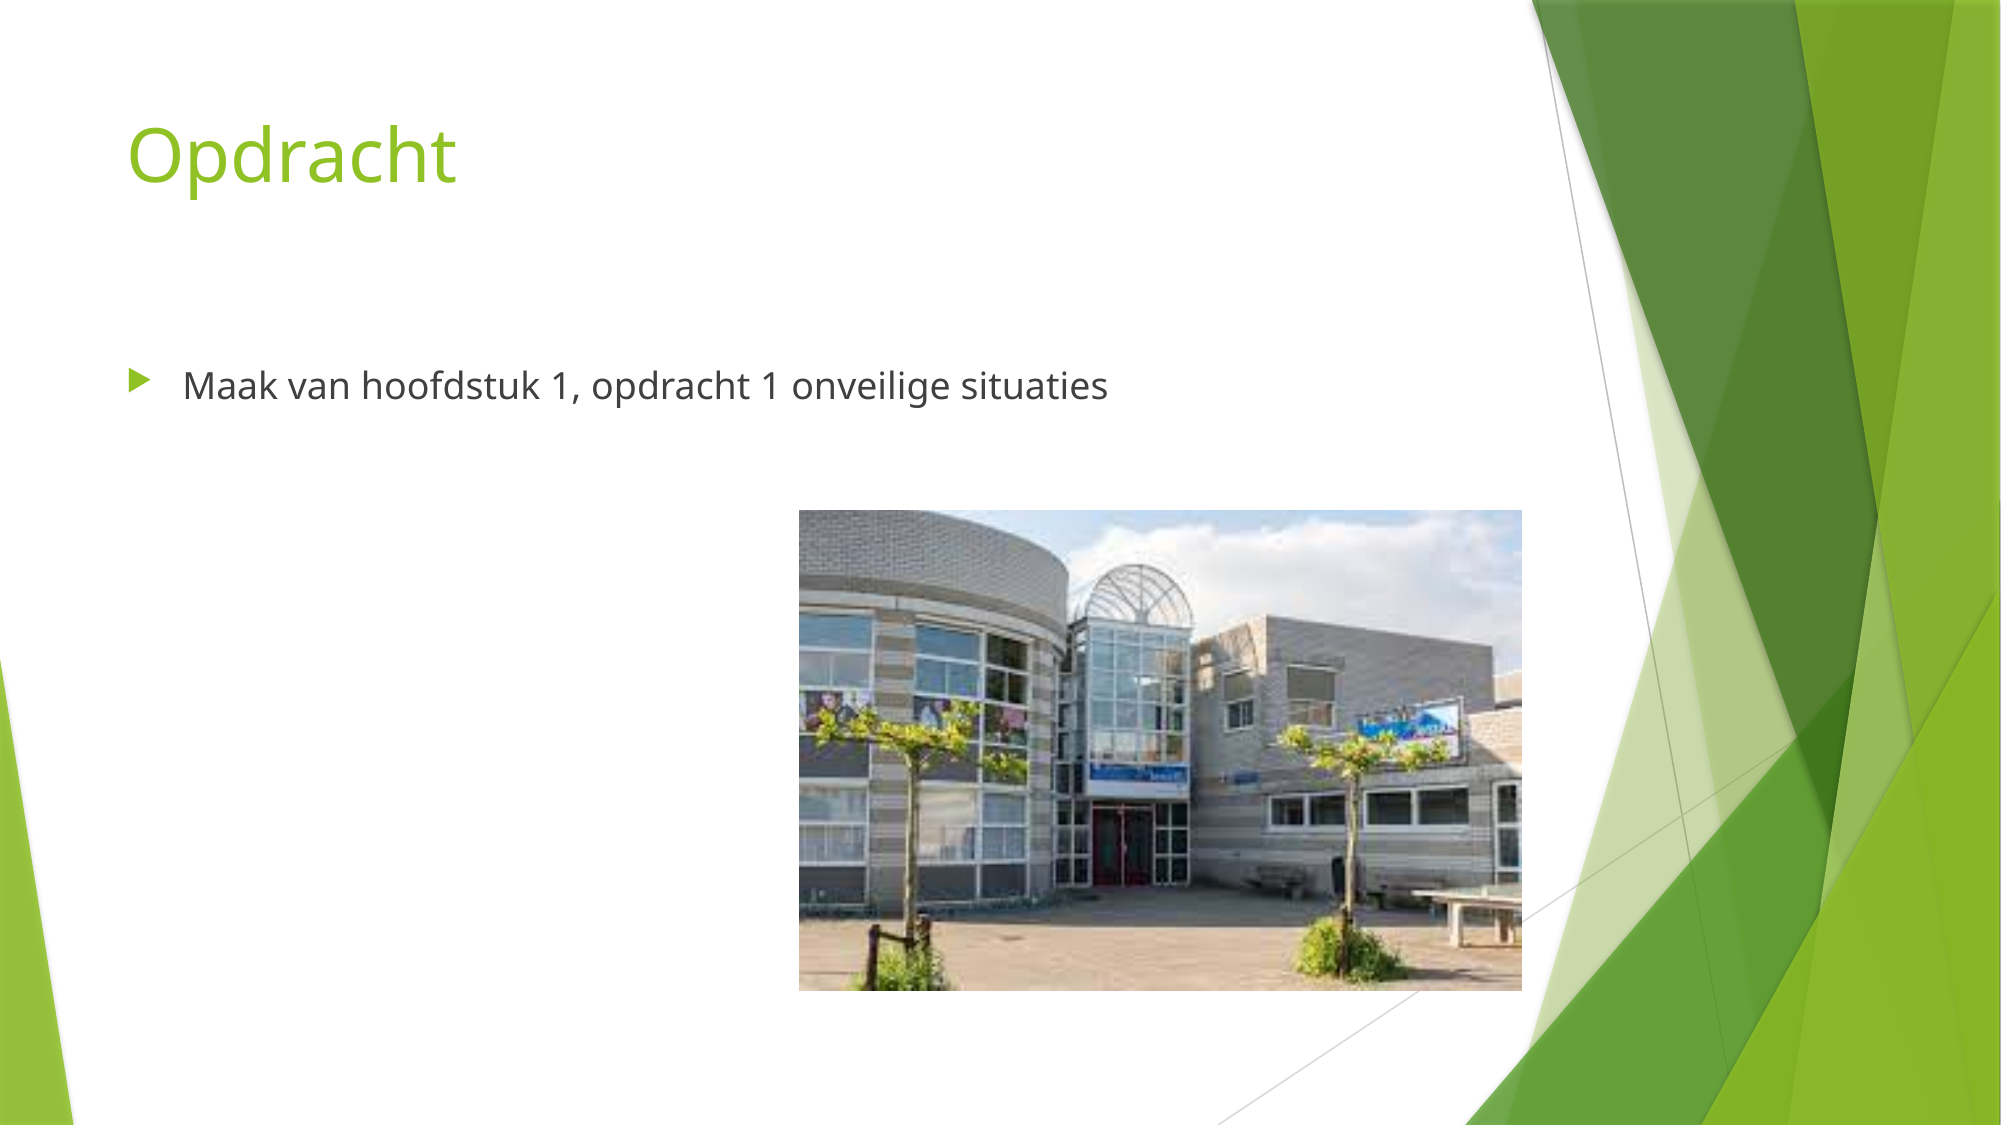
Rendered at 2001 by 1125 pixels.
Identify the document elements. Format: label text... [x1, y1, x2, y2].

list Maak van hoofdstuk 1, opdracht 1 onveilige situaties [111, 354, 1522, 992]
picture [799, 510, 1522, 992]
title Opdracht [111, 99, 1522, 317]
